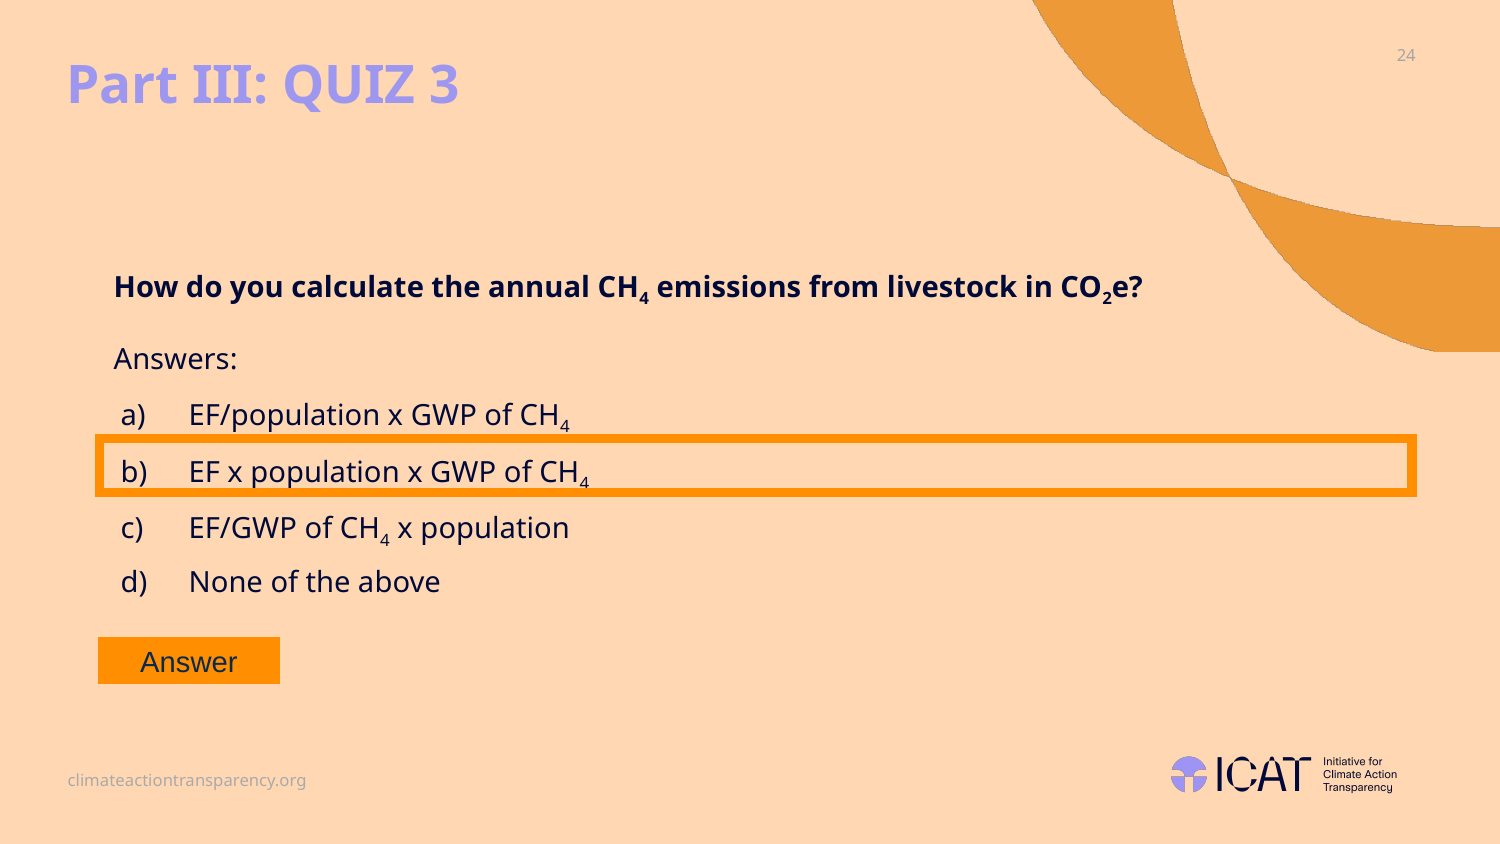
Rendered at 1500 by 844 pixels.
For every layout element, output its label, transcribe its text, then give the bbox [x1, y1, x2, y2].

list Answers: EF/population x GWP of CH4 EF x population x GWP of CH4 EF/GWP of CH4 x population None of the above [98, 363, 1412, 696]
picture [976, 0, 1500, 352]
list Chapter 7 [1412, 435, 1416, 496]
text_box Answer [99, 637, 279, 684]
list How do you calculate the annual CH4 emissions from livestock in CO2e? [98, 204, 1416, 363]
text_box [99, 438, 1412, 493]
title Part III: QUIZ 3 [51, 35, 1449, 130]
picture [1171, 724, 1430, 824]
